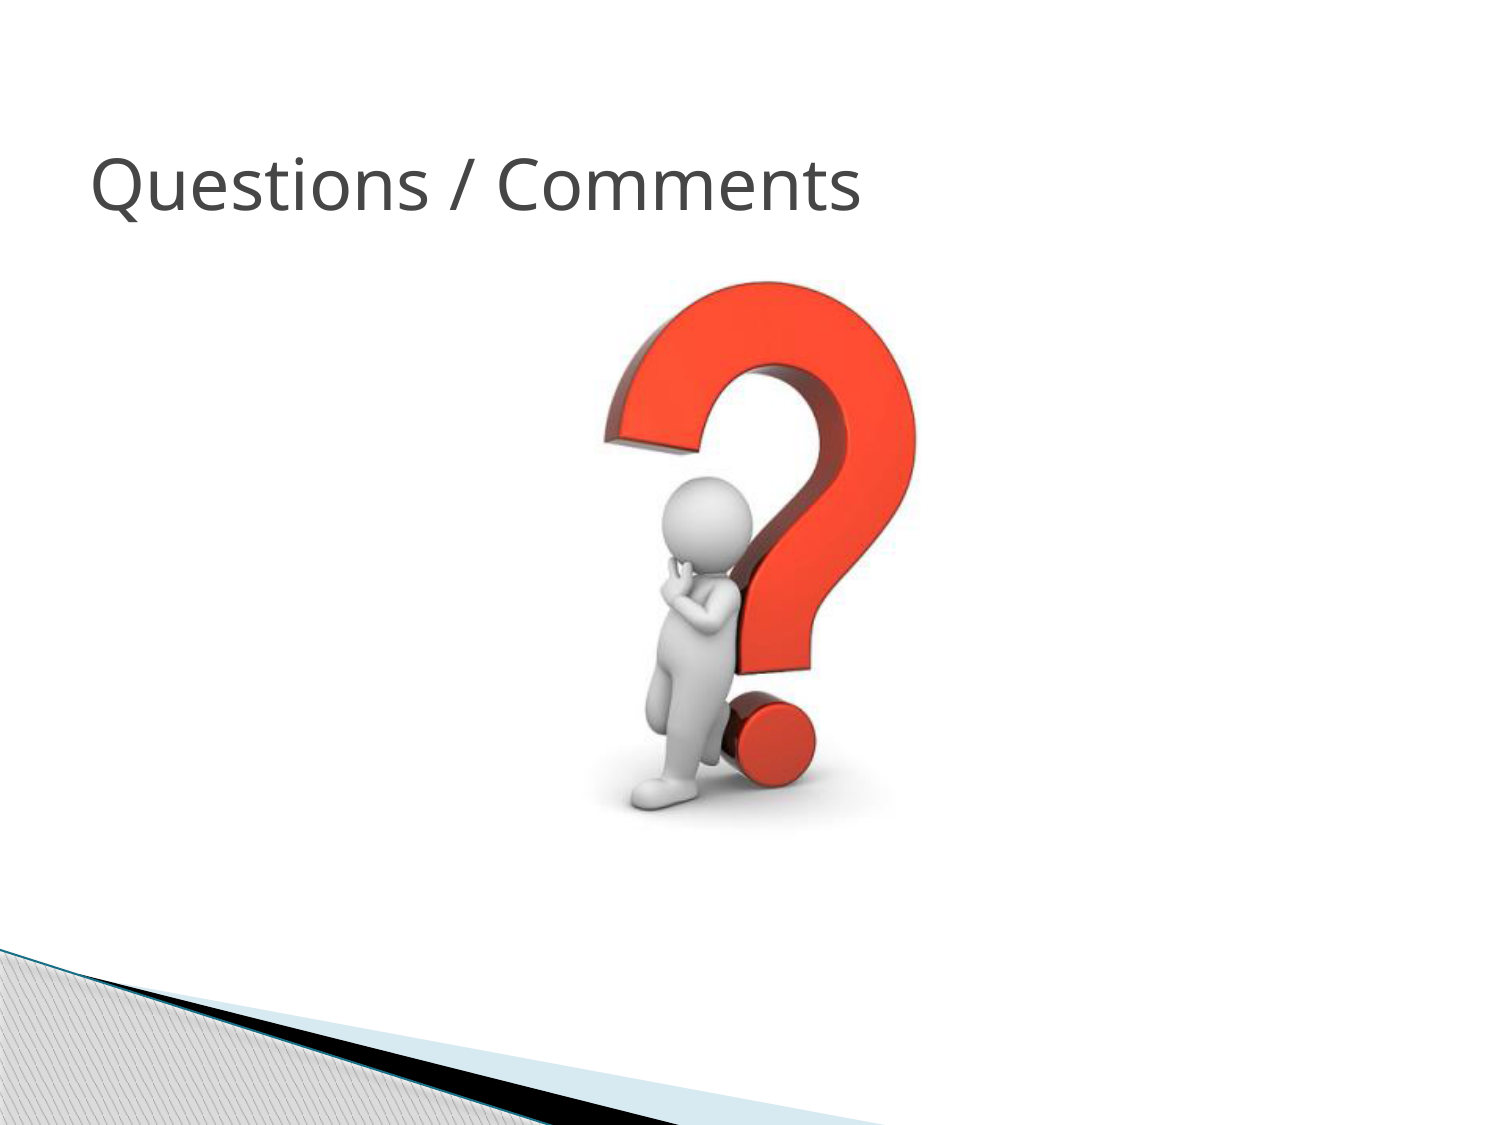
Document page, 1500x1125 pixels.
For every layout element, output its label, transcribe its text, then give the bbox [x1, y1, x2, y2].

title Questions / Comments [75, 45, 1425, 233]
picture [519, 255, 981, 870]
